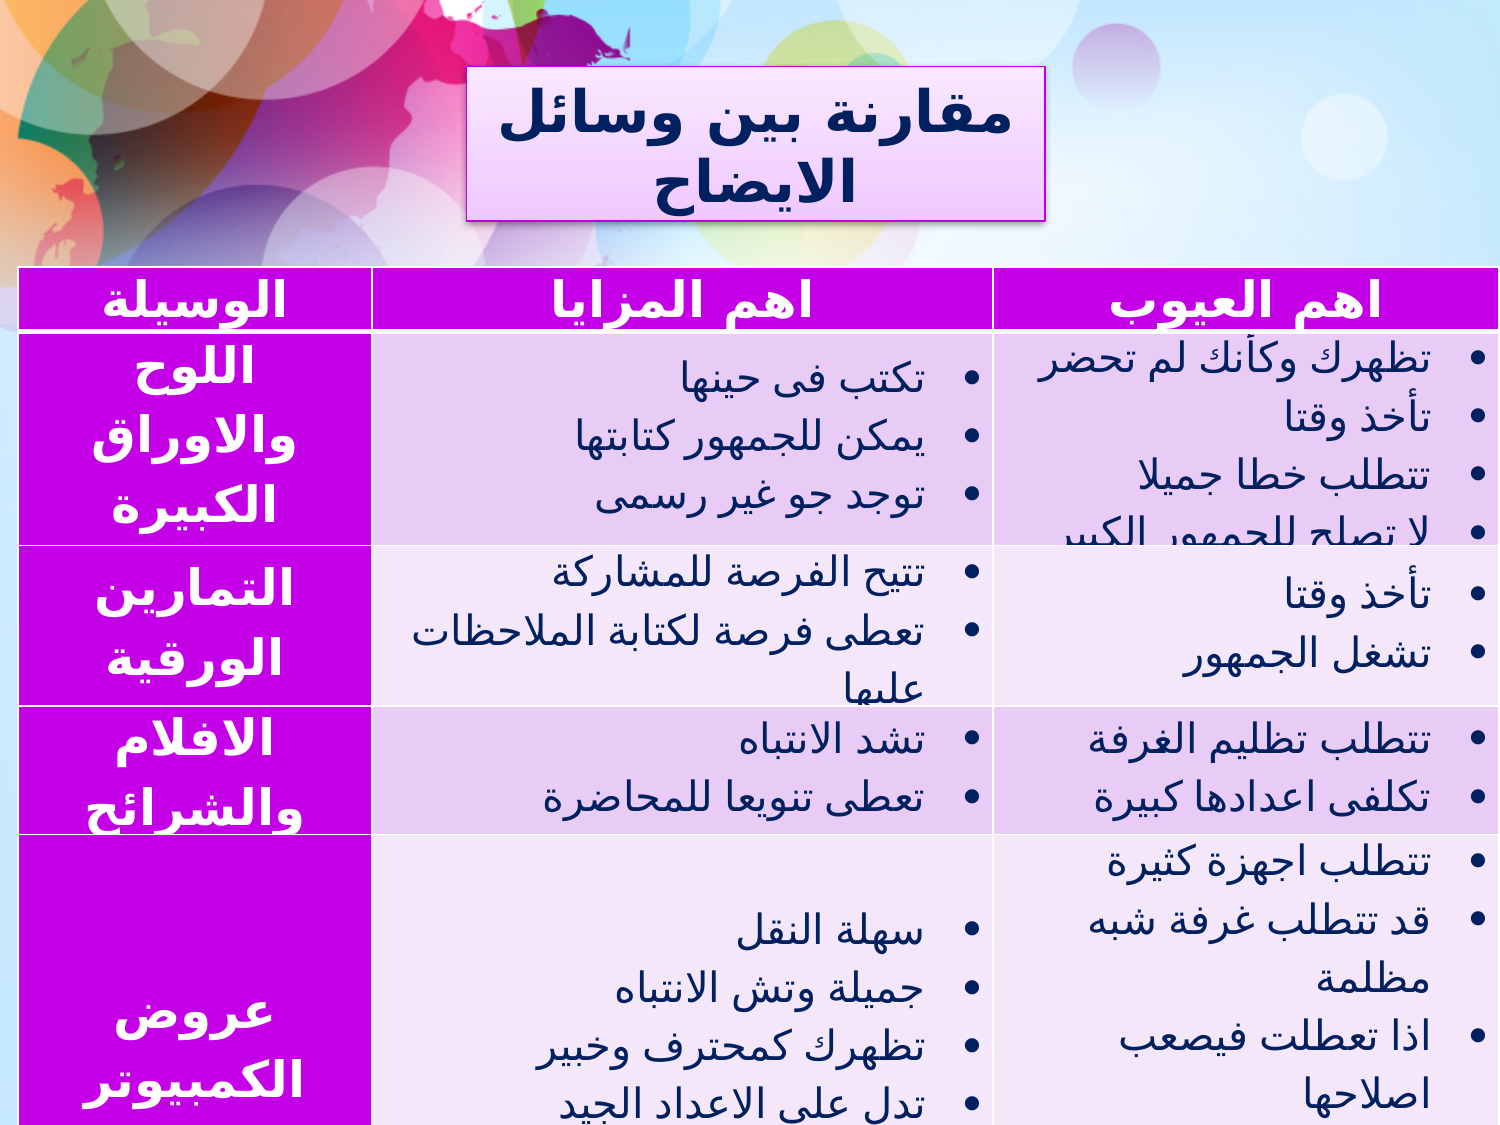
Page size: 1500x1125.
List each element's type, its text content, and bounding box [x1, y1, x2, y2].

table_cell تتطلب اجهزة كثيرة قد تتطلب غرفة شبه مظلمة اذا تعطلت فيصعب اصلاحها اعدادها يحتاج الى خبرة فنية قد تشغل الجمهور [994, 835, 1498, 1125]
table_header اهم العيوب [994, 268, 1498, 329]
table_cell اللوح والاوراق الكبيرة [19, 334, 371, 545]
table_cell تشد الانتباه تعطى تنويعا للمحاضرة [373, 707, 992, 834]
table_header اهم المزايا [373, 268, 992, 329]
table_cell التمارين الورقية [19, 546, 371, 705]
text_box مقارنة بين وسائل الايضاح [466, 66, 1046, 222]
table_cell تكتب فى حينها يمكن للجمهور كتابتها توجد جو غير رسمى [373, 334, 992, 545]
table_header الوسيلة [19, 268, 371, 329]
table_cell تأخذ وقتا تشغل الجمهور [994, 546, 1498, 705]
picture [0, 0, 1500, 1125]
table_cell الافلام والشرائح [19, 707, 371, 834]
table_cell تتطلب تظليم الغرفة تكلفى اعدادها كبيرة [994, 707, 1498, 834]
table_cell تظهرك وكأنك لم تحضر تأخذ وقتا تتطلب خطا جميلا لا تصلح للجمهور الكبير [994, 334, 1498, 545]
table_cell عروض الكمبيوتر [19, 835, 371, 1125]
table_cell سهلة النقل جميلة وتش الانتباه تظهرك كمحترف وخبير تدل على الاعداد الجيد اكثر الوسائل ابهارا للجمهور [373, 835, 992, 1125]
table_cell تتيح الفرصة للمشاركة تعطى فرصة لكتابة الملاحظات عليها [373, 546, 992, 705]
